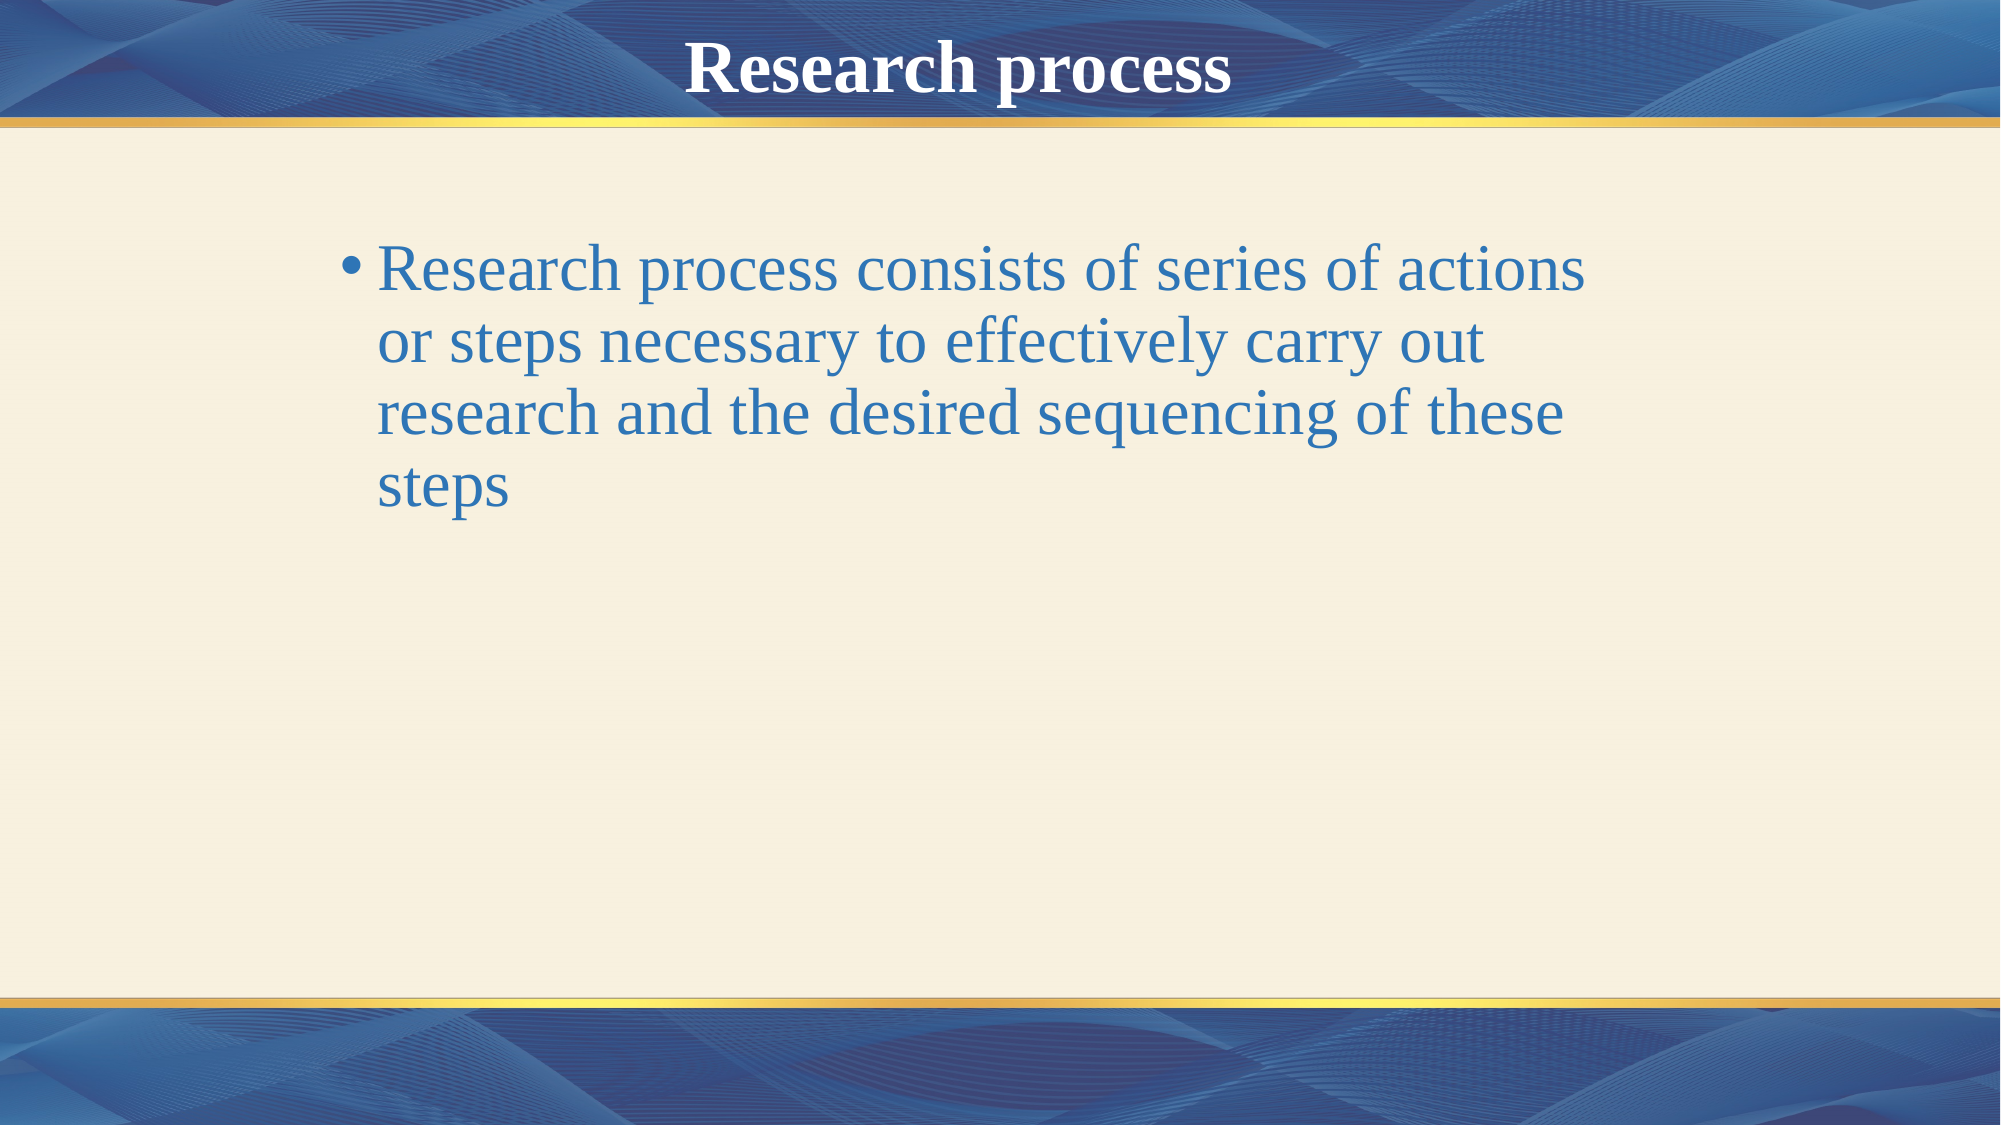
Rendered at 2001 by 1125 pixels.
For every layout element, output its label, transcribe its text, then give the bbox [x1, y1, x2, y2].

picture [0, 0, 2001, 1125]
list Research process consists of series of actions or steps necessary to effectively carry out research and the desired sequencing of these steps [324, 224, 1675, 1075]
title Research process [471, 0, 1447, 138]
